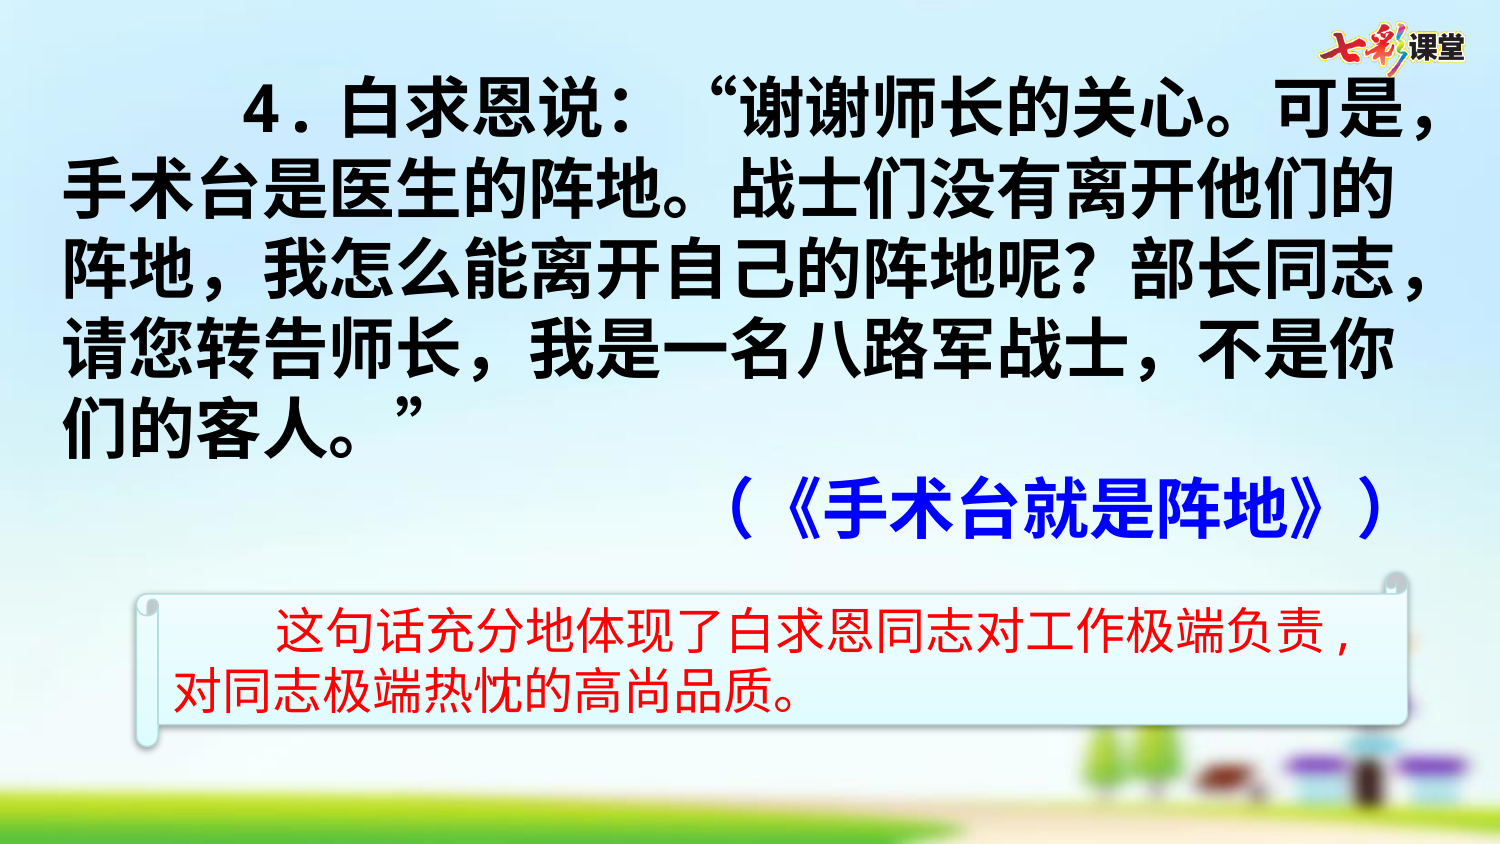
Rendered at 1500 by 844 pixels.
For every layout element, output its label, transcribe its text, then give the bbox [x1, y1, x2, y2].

text_box 4.白求恩说：“谢谢师长的关心。可是，手术台是医生的阵地。战士们没有离开他们的阵地，我怎么能离开自己的阵地呢？部长同志，请您转告师长，我是一名八路军战士，不是你们的客人。” （《手术台就是阵地》） [47, 49, 1453, 555]
picture [0, 0, 1500, 844]
text_box 这句话充分地体现了白求恩同志对工作极端负责,对同志极端热忱的高尚品质。 [135, 571, 1409, 748]
